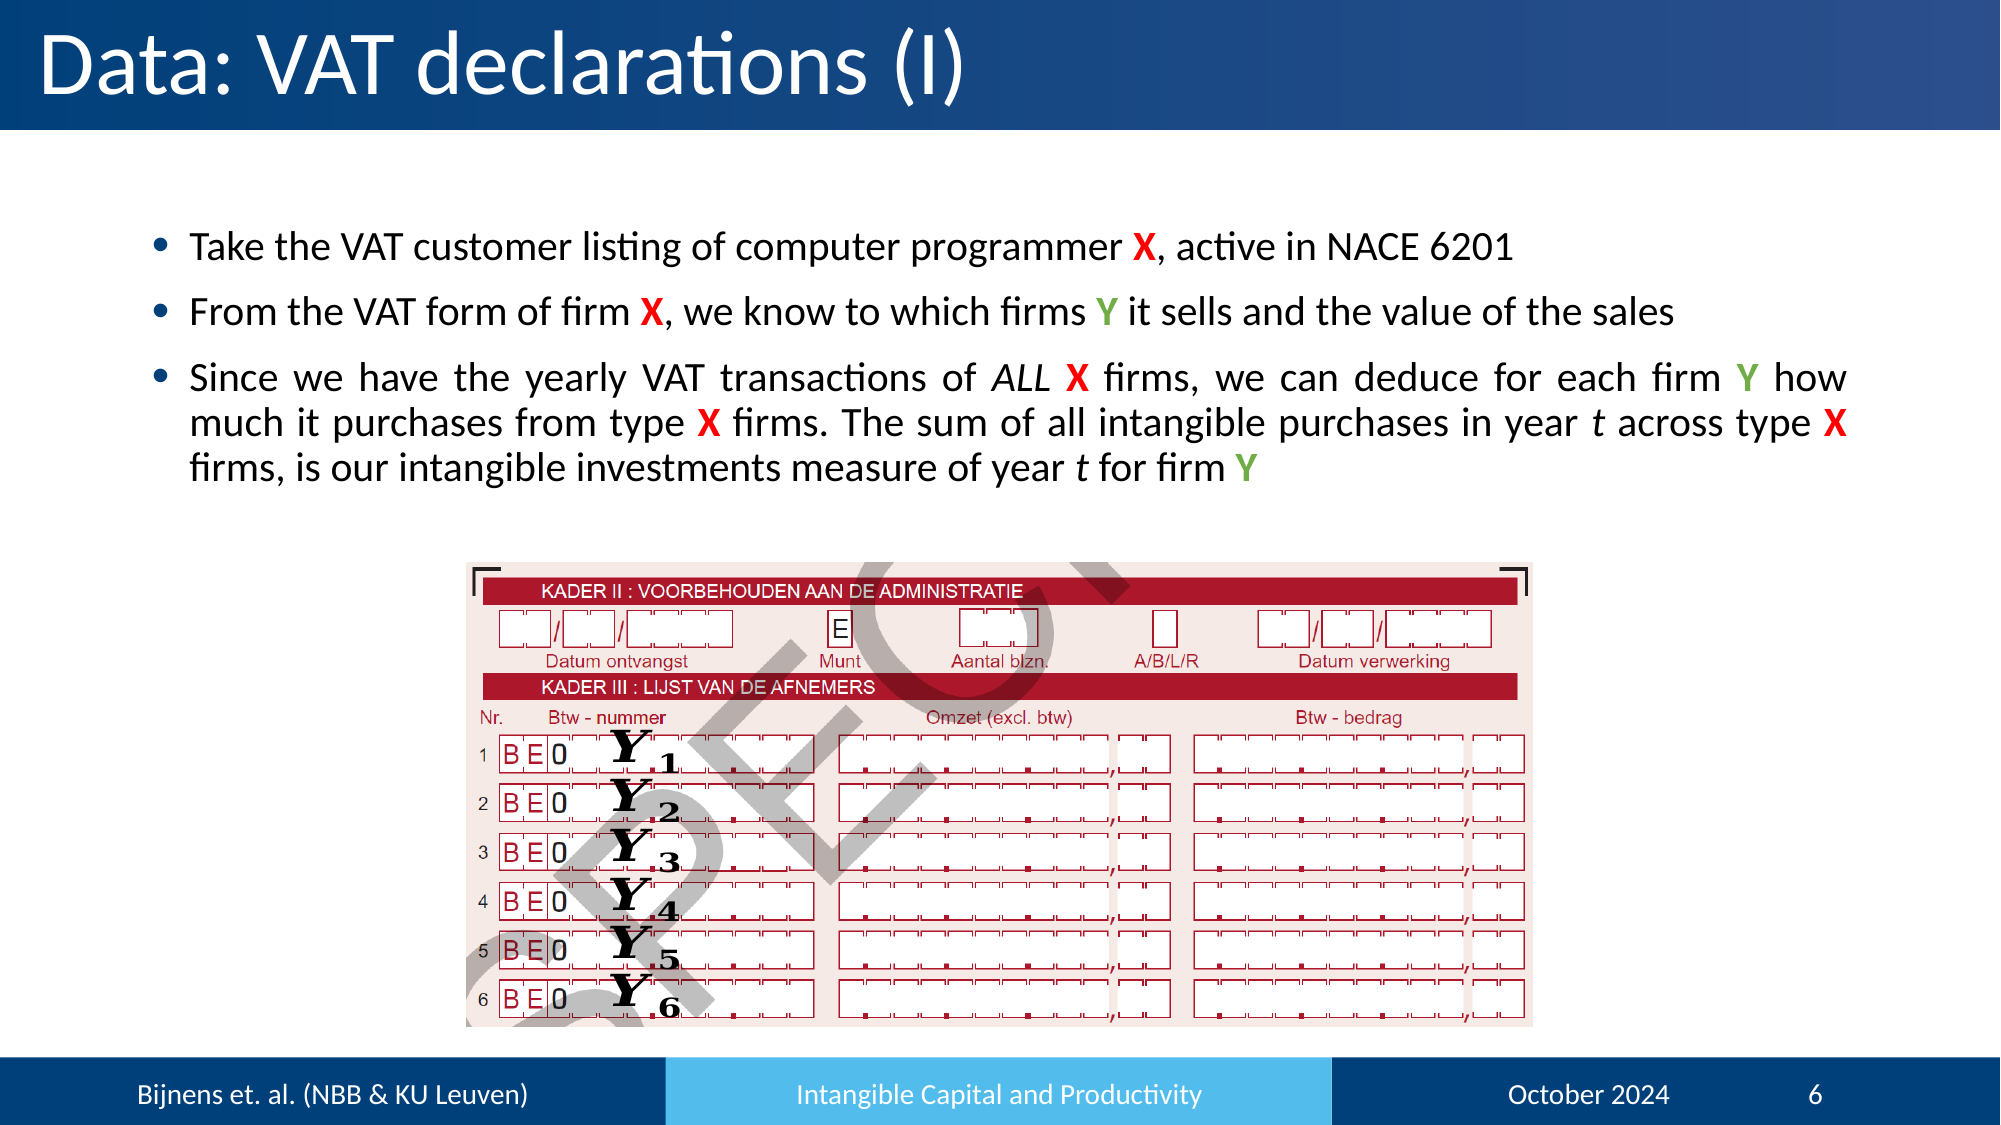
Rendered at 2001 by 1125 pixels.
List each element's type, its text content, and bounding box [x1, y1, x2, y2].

list Take the VAT customer listing of computer programmer X, active in NACE 6201 From the VAT form of firm X, we know to which firms Y it sells and the value of the sales Since we have the yearly VAT transactions of ALL X firms, we can deduce for each firm Y how much it purchases from type X firms. The sum of all intangible purchases in year t across type X firms, is our intangible investments measure of year t for firm Y [136, 216, 1862, 1048]
picture [466, 562, 1533, 1027]
text_box Intangible Capital and Productivity [666, 1067, 1332, 1118]
text_box October 2024 6 [1332, 1067, 1999, 1118]
title Data: VAT declarations (I) [0, 0, 2000, 130]
text_box Bijnens et. al. (NBB & KU Leuven) [0, 1067, 666, 1118]
